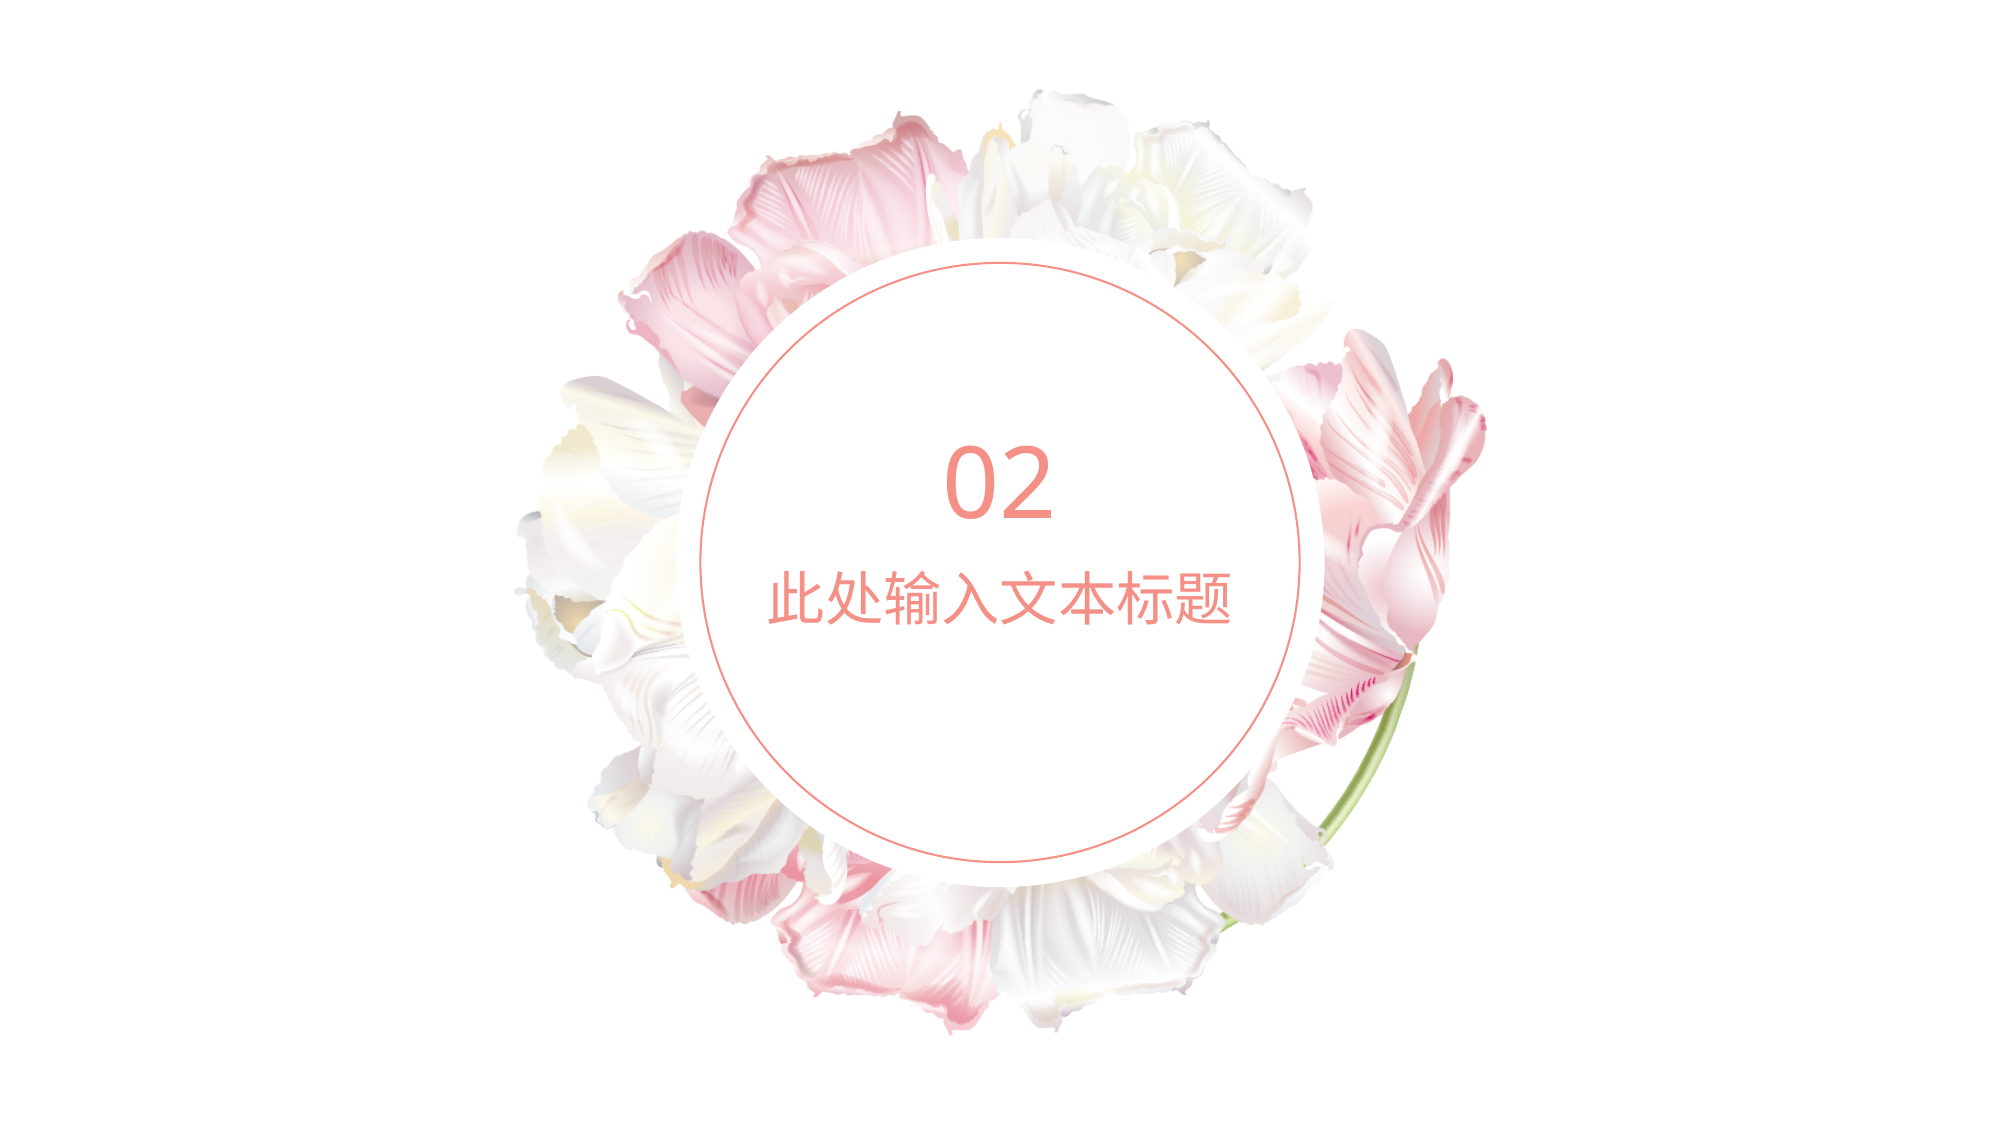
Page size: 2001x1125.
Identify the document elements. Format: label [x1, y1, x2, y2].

picture [513, 89, 1487, 1036]
